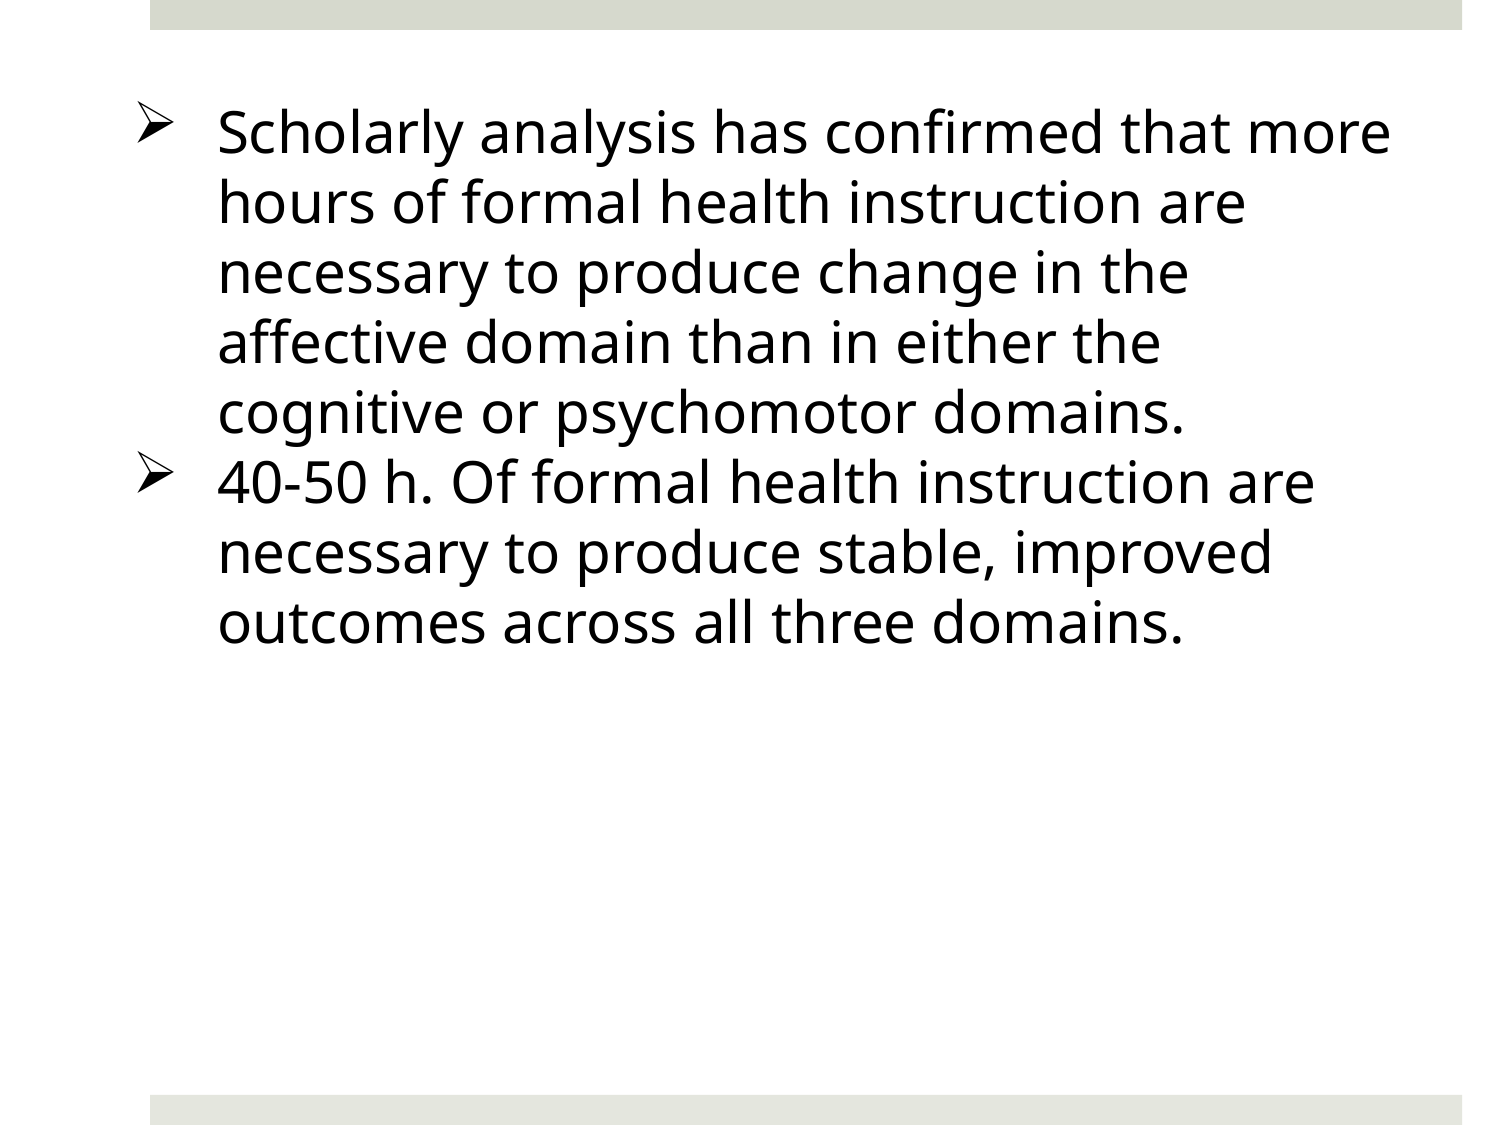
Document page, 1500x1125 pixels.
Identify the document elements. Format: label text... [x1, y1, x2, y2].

text_box Scholarly analysis has confirmed that more hours of formal health instruction are necessary to produce change in the affective domain than in either the cognitive or psychomotor domains. 40-50 h. Of formal health instruction are necessary to produce stable, improved outcomes across all three domains. [99, 87, 1425, 663]
